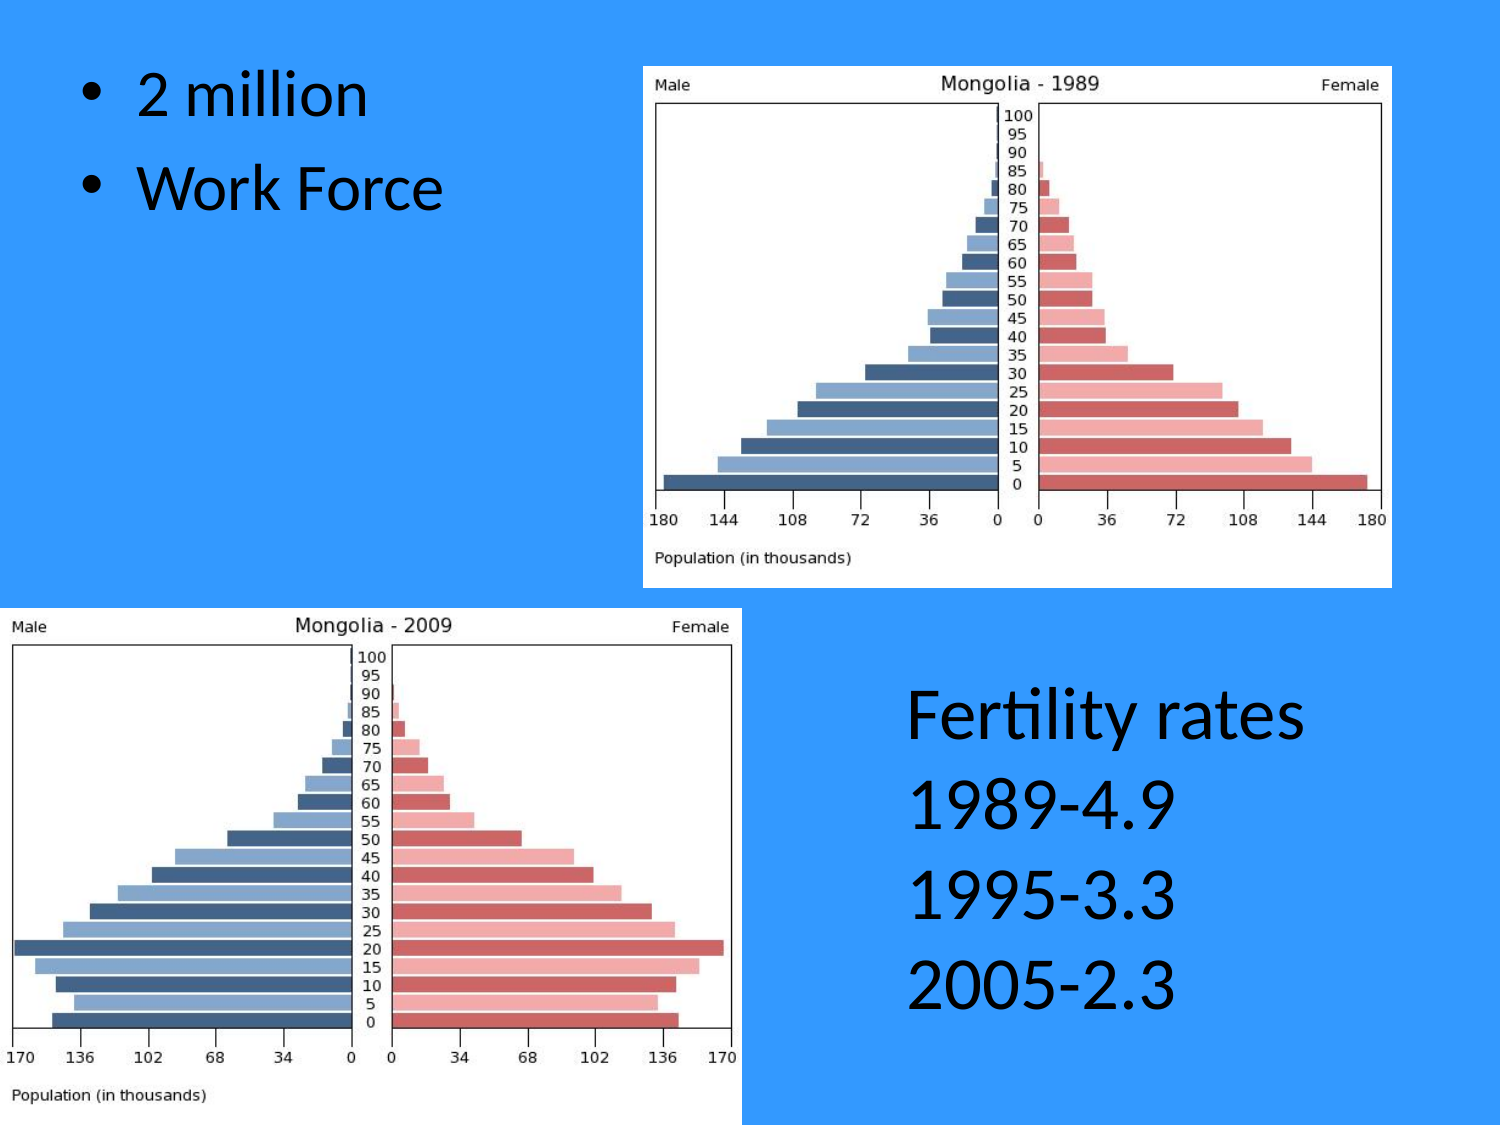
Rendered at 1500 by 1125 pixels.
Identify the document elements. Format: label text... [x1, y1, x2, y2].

text_box Fertility rates 1989-4.9 1995-3.3 2005-2.3 [891, 656, 1341, 1032]
list 2 million Work Force [64, 42, 1415, 786]
picture [0, 607, 742, 1125]
picture [643, 66, 1392, 588]
